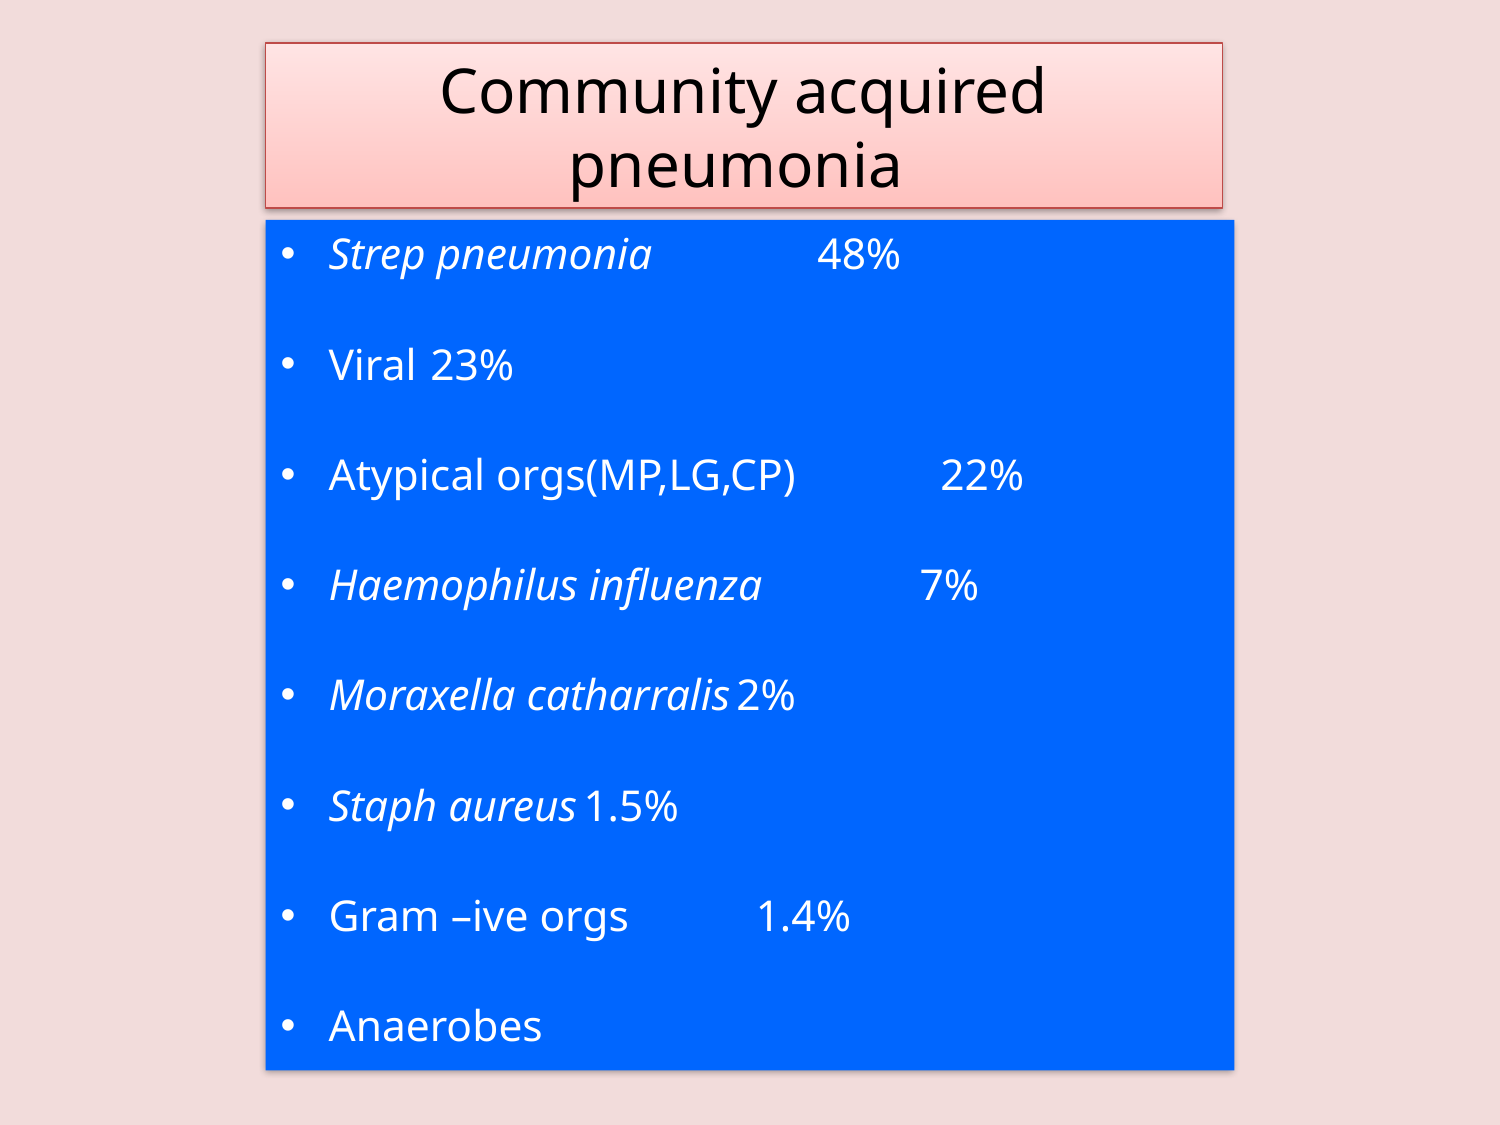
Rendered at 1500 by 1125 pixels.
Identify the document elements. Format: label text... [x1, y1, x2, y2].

list Strep pneumonia 48% Viral 23% Atypical orgs(MP,LG,CP) 22% Haemophilus influenza 7% Moraxella catharralis 2% Staph aureus 1.5% Gram –ive orgs 1.4% Anaerobes [265, 219, 1235, 1071]
title Community acquired pneumonia [265, 42, 1223, 209]
